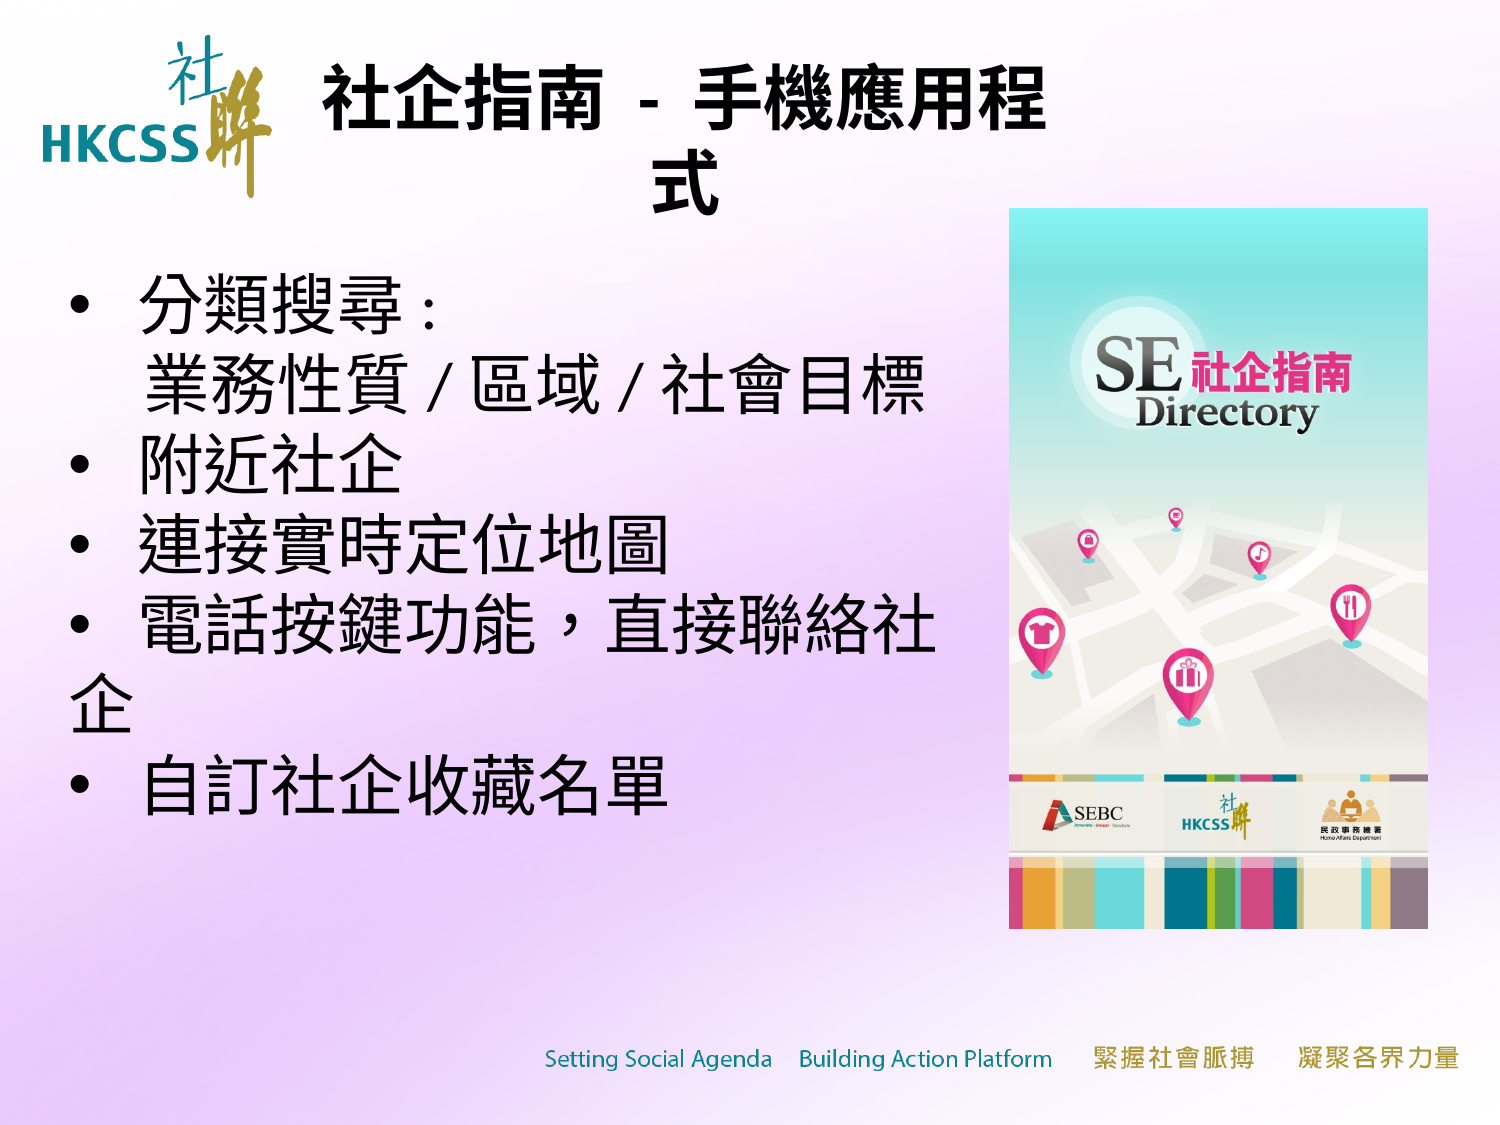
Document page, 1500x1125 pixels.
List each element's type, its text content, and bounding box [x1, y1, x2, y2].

text_box 分類搜尋: 業務性質/區域/社會目標 附近社企 連接實時定位地圖 電話按鍵功能，直接聯絡社企 自訂社企收藏名單 [53, 255, 1010, 998]
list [1009, 207, 1428, 929]
picture [0, 0, 1500, 1125]
title 社企指南 - 手機應用程式 [277, 45, 1093, 232]
